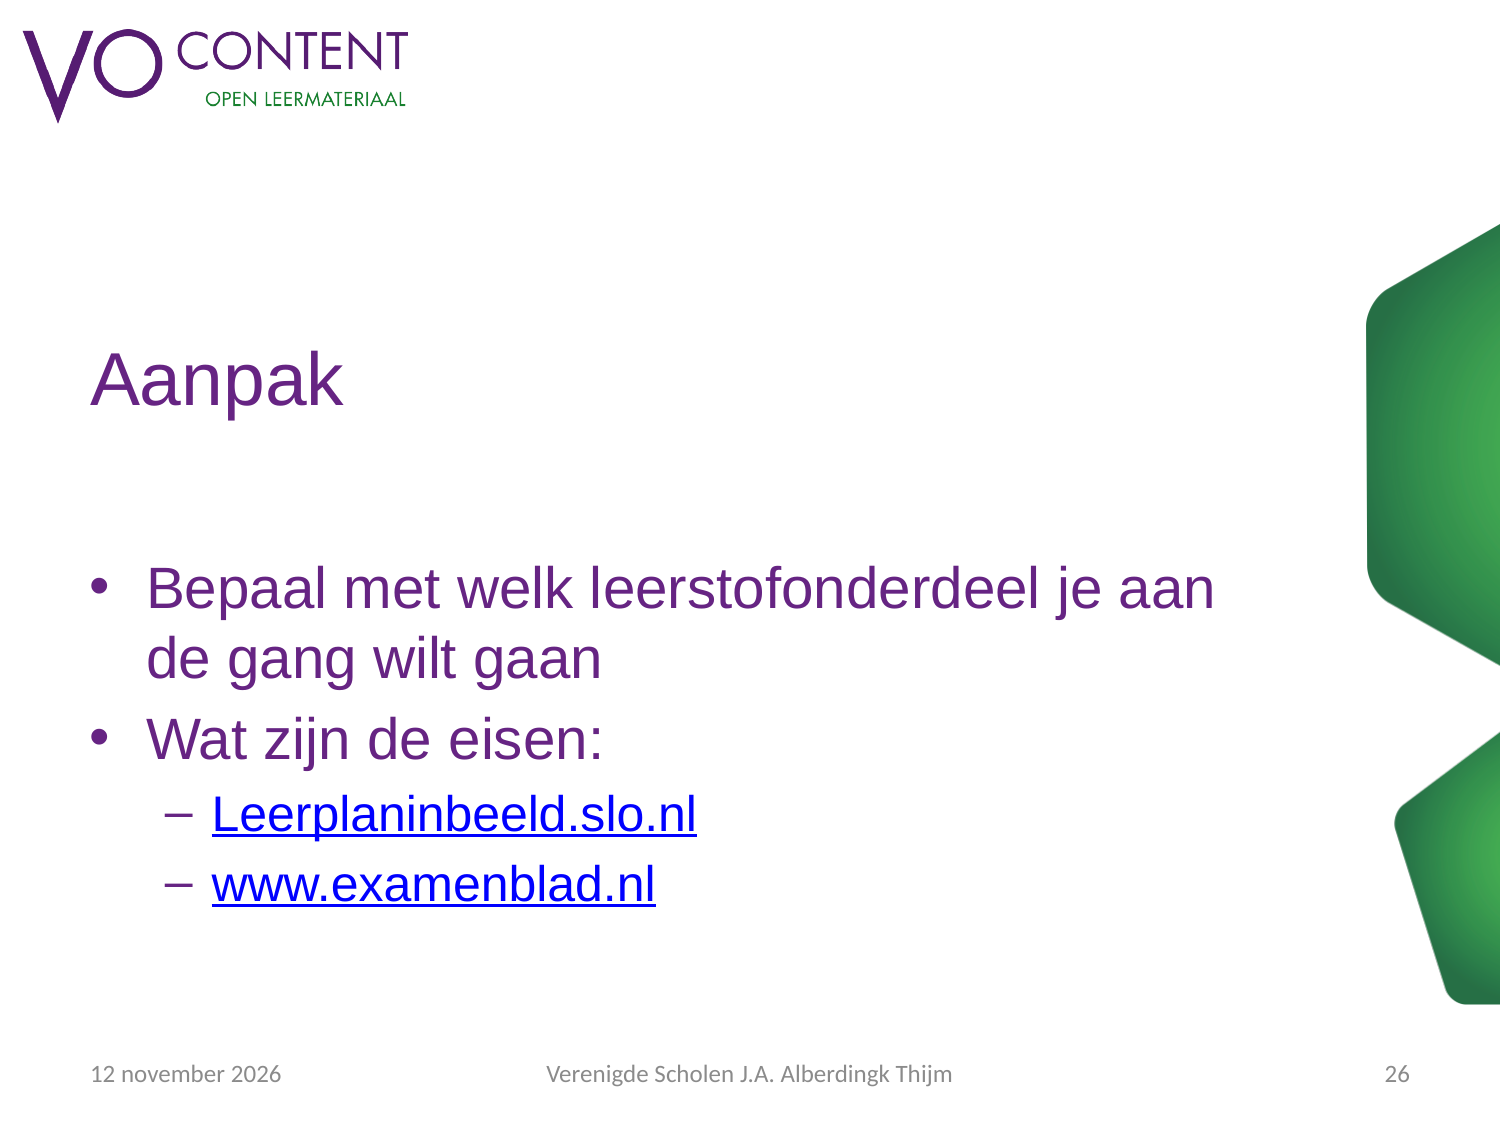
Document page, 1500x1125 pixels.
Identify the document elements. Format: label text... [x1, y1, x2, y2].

list Bepaal met welk leerstofonderdeel je aan de gang wilt gaan Wat zijn de eisen: Leerplaninbeeld.slo.nl www.examenblad.nl [75, 542, 1237, 1005]
picture [22, 29, 408, 124]
slide_number 26 [1074, 1042, 1425, 1103]
picture [1366, 222, 1500, 1005]
title Aanpak [75, 265, 1237, 486]
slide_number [75, 1042, 425, 1103]
footer Verenigde Scholen J.A. Alberdingk Thijm [512, 1042, 988, 1103]
